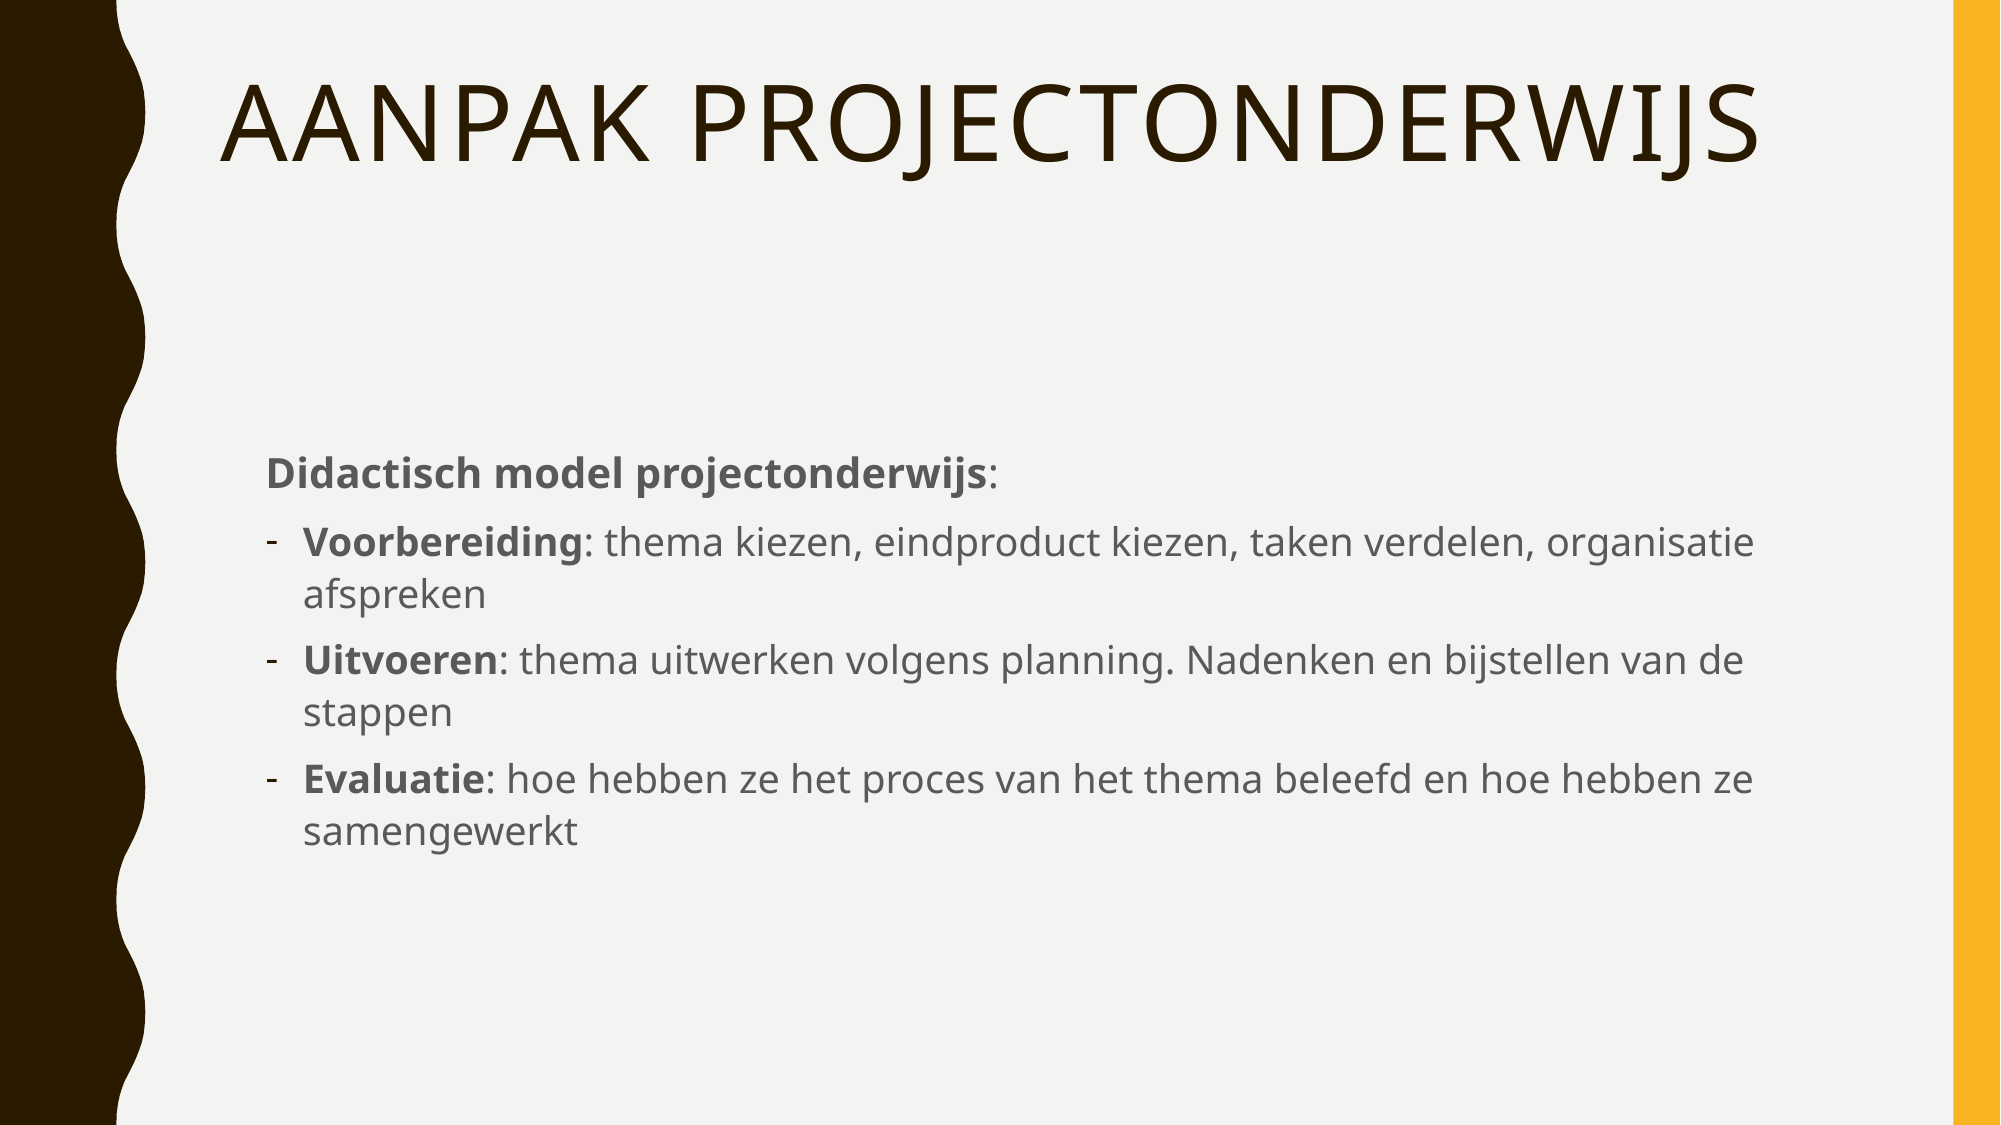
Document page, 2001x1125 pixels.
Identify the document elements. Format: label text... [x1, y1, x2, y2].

list Didactisch model projectonderwijs: Voorbereiding: thema kiezen, eindproduct kiezen, taken verdelen, organisatie afspreken Uitvoeren: thema uitwerken volgens planning. Nadenken en bijstellen van de stappen Evaluatie: hoe hebben ze het proces van het thema beleefd en hoe hebben ze samengewerkt [250, 369, 1920, 960]
title Aanpak projectonderwijs [205, 62, 1875, 308]
